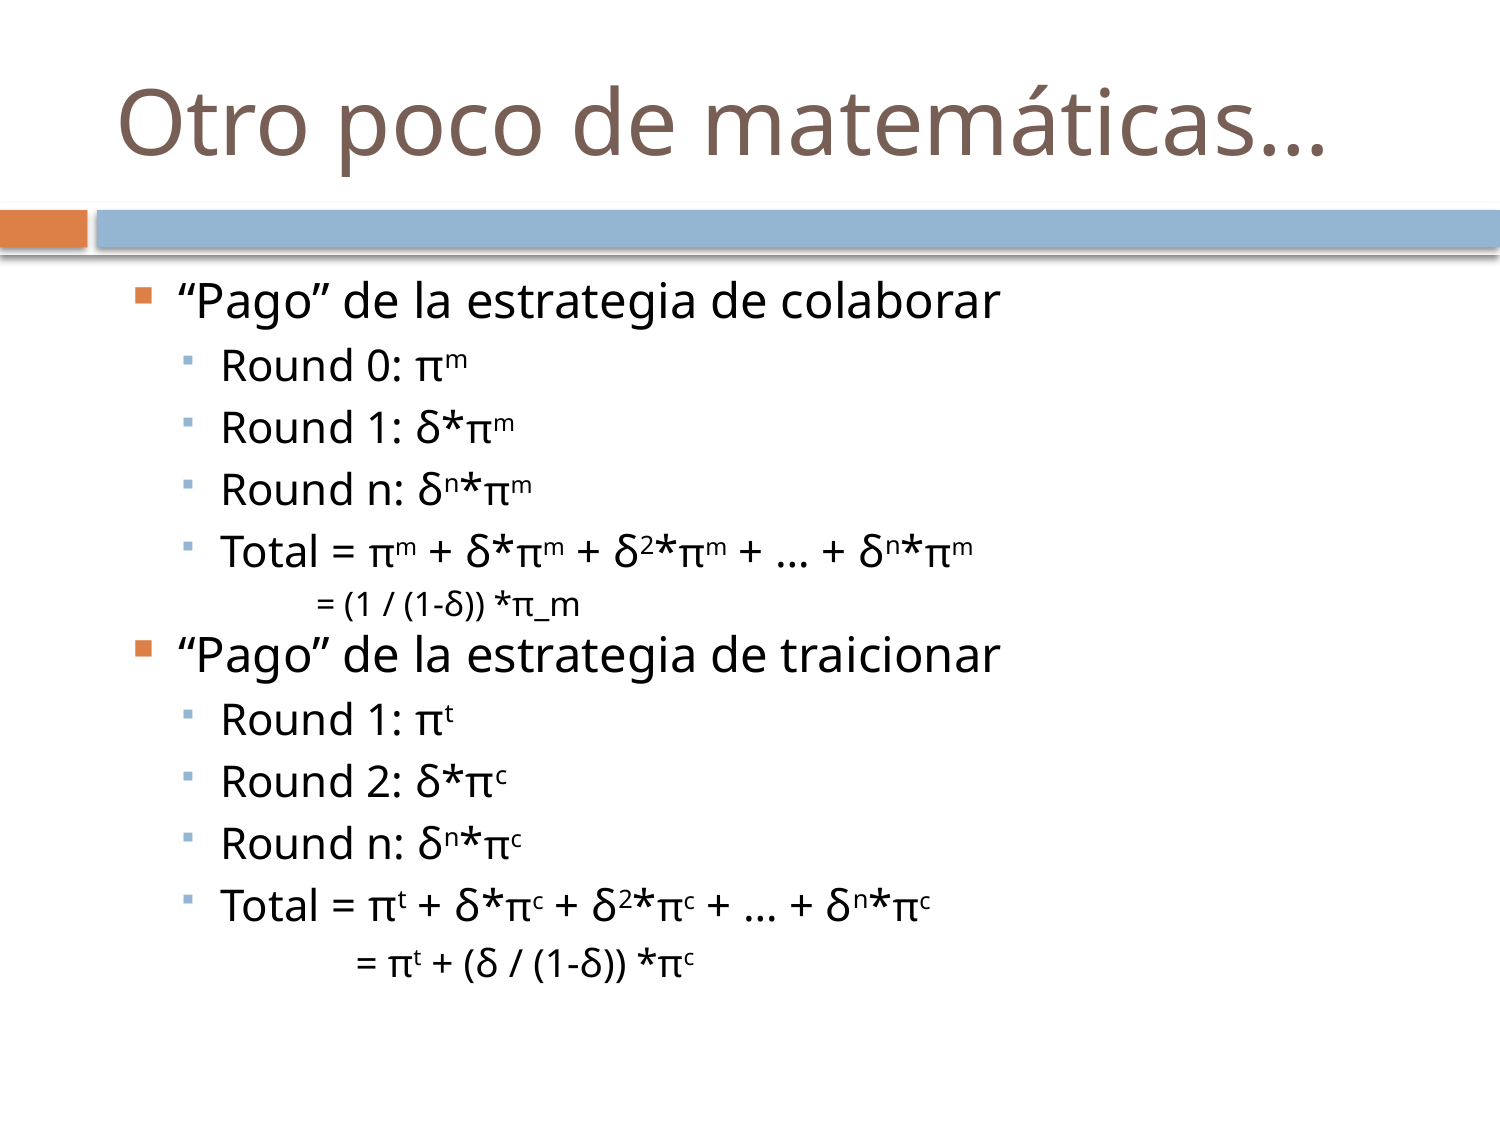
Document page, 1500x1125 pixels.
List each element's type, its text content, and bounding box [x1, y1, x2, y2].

title Otro poco de matemáticas… [100, 37, 1438, 200]
list “Pago” de la estrategia de colaborar Round 0: πm Round 1: δ*πm Round n: δn*πm Total = πm + δ*πm + δ2*πm + … + δn*πm = (1 / (1-δ)) *π_m “Pago” de la estrategia de traicionar Round 1: πt Round 2: δ*πc Round n: δn*πc Total = πt + δ*πc + δ2*πc + … + δn*πc = πt + (δ / (1-δ)) *πc [100, 262, 1438, 1000]
